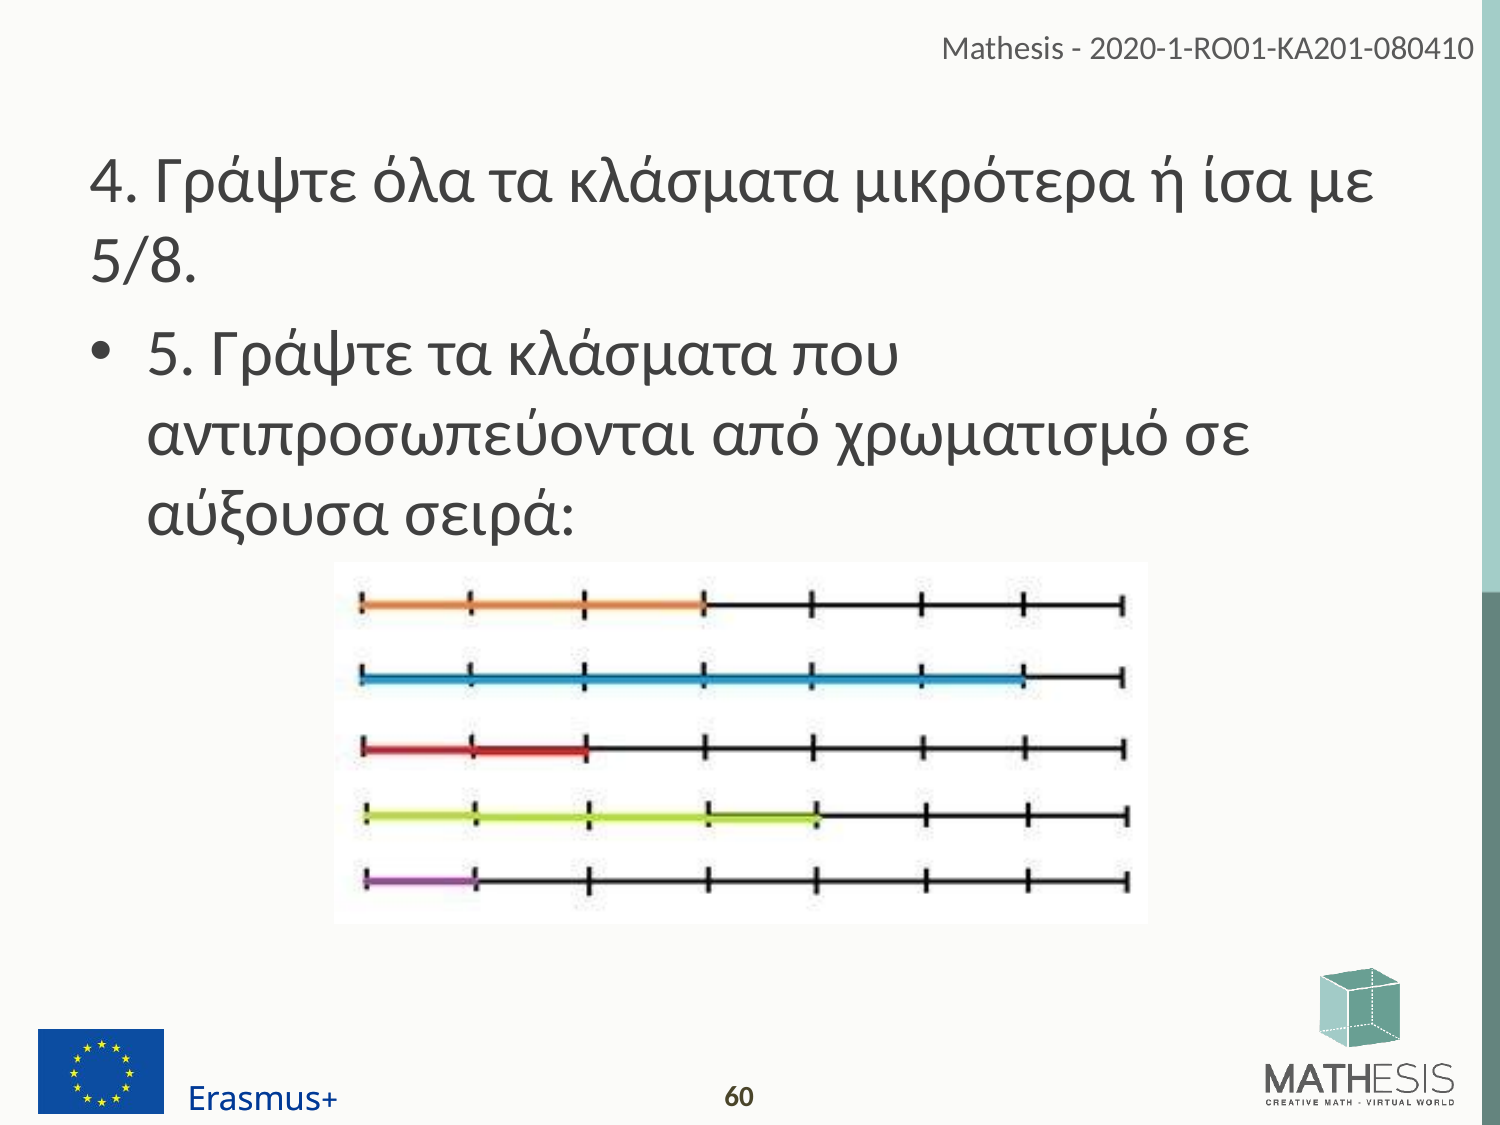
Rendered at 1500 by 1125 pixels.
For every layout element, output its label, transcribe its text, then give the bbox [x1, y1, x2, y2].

picture [38, 1029, 164, 1114]
picture [333, 562, 1149, 924]
list 4. Γράψτε όλα τα κλάσματα μικρότερα ή ίσα με 5/8. 5. Γράψτε τα κλάσματα που αντιπροσωπεύονται από χρωματισμό σε αύξουσα σειρά: [75, 128, 1425, 1005]
